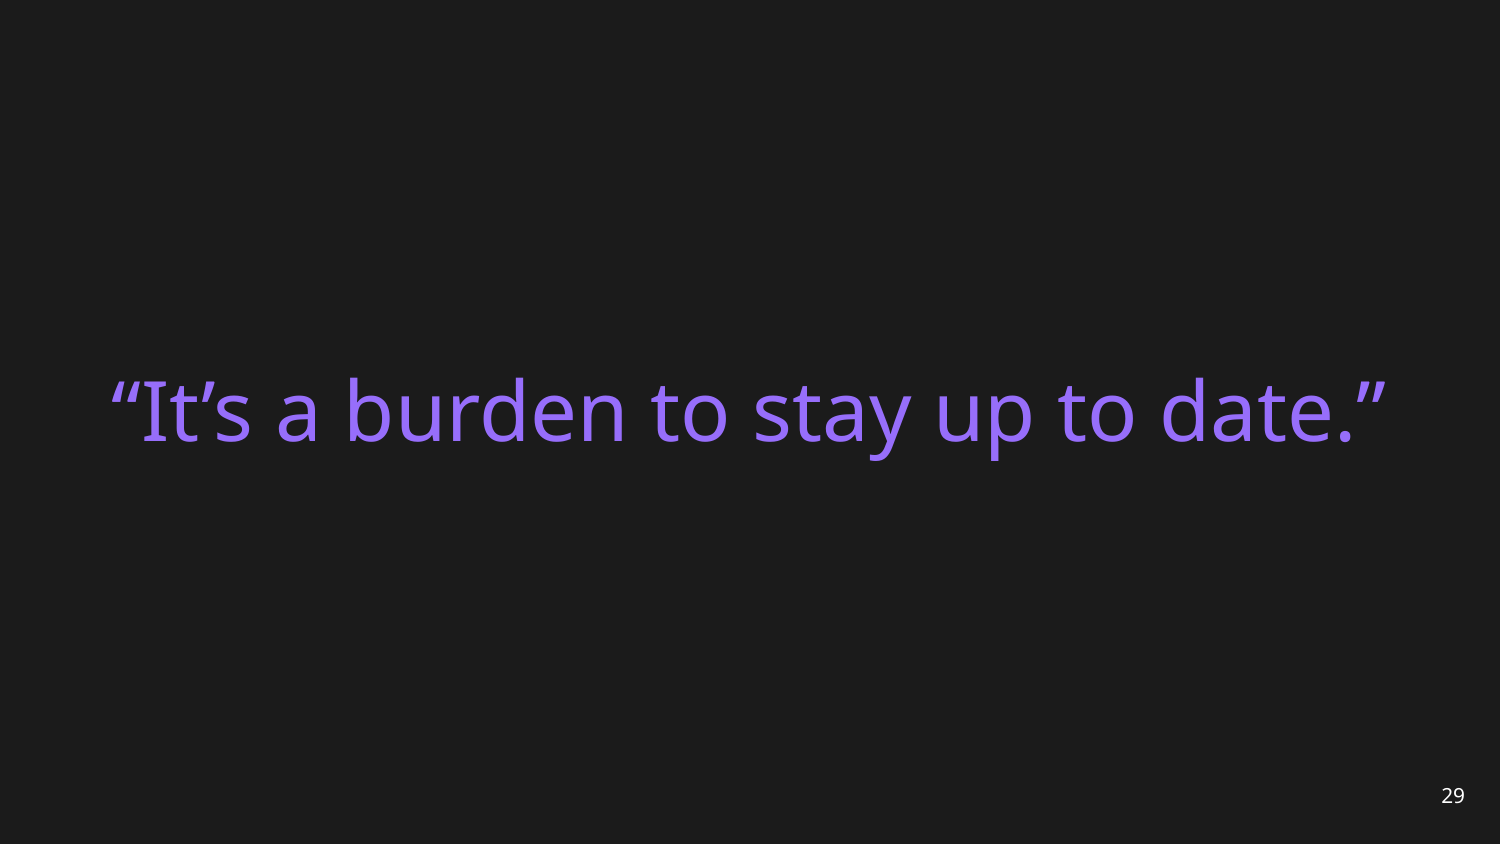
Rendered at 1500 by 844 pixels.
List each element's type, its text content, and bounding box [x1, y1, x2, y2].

title “It’s a burden to stay up to date.” [51, 72, 1449, 753]
slide_number 29 [1389, 764, 1480, 830]
